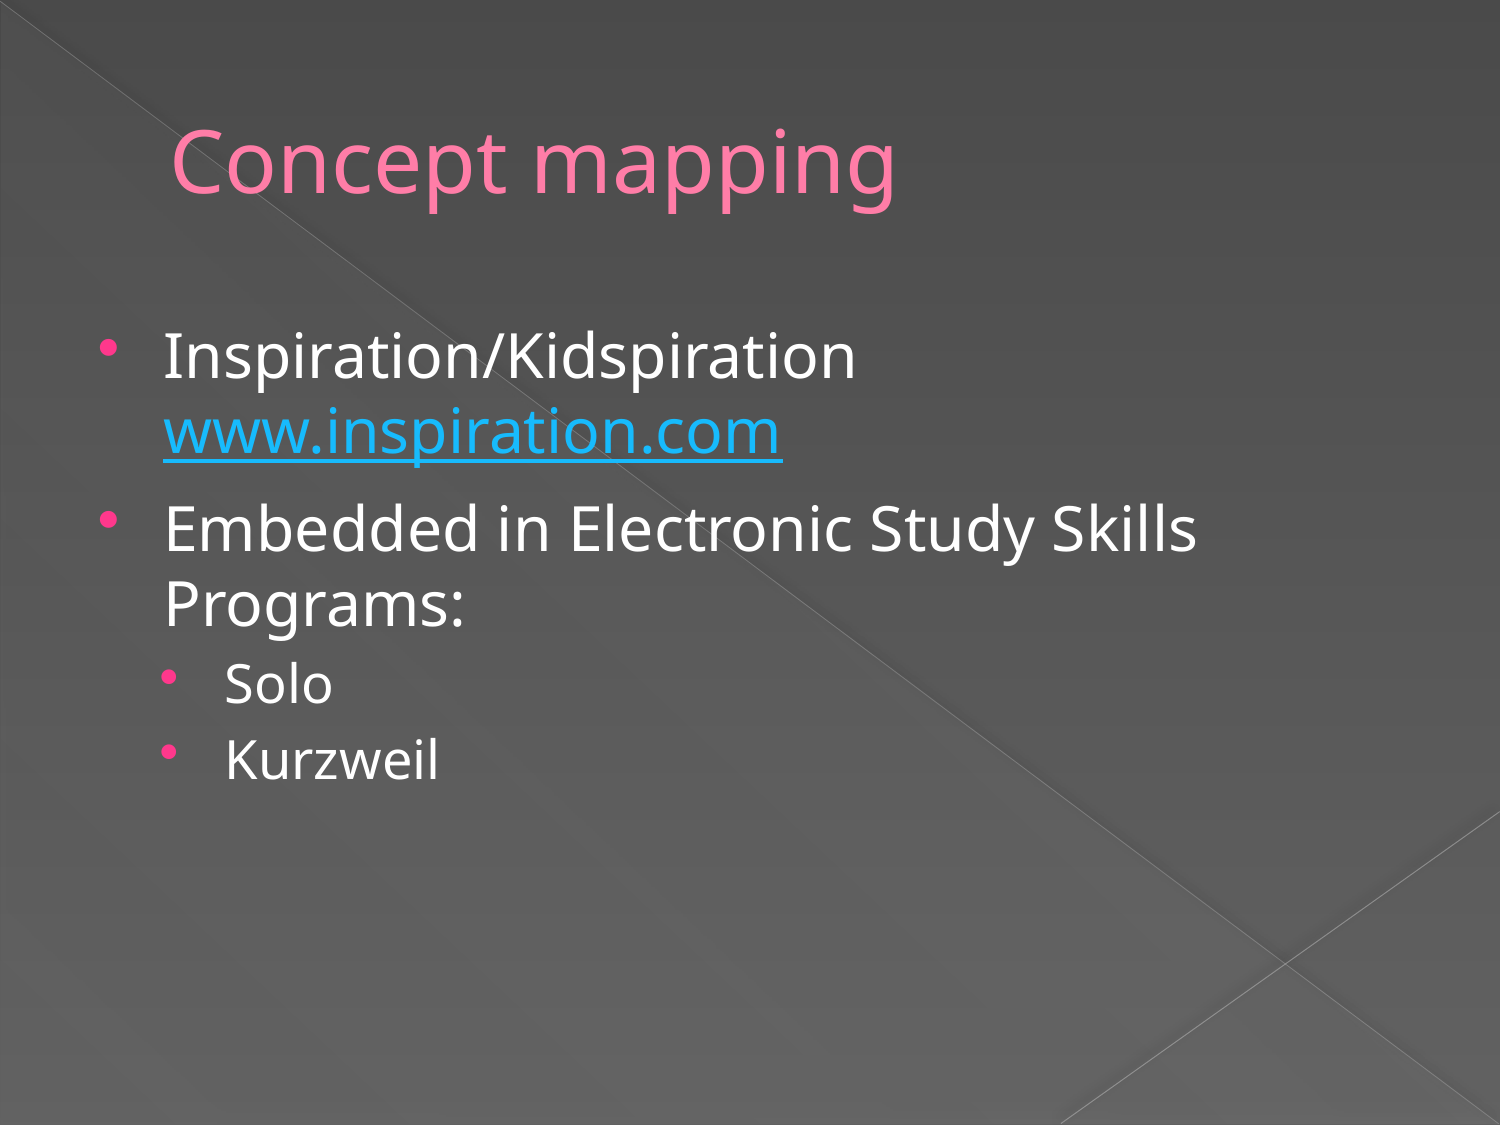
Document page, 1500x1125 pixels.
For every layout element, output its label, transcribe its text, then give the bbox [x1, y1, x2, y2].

list Inspiration/Kidspiration www.inspiration.com Embedded in Electronic Study Skills Programs: Solo Kurzweil [75, 308, 1425, 1059]
title Concept mapping [75, 43, 1425, 274]
